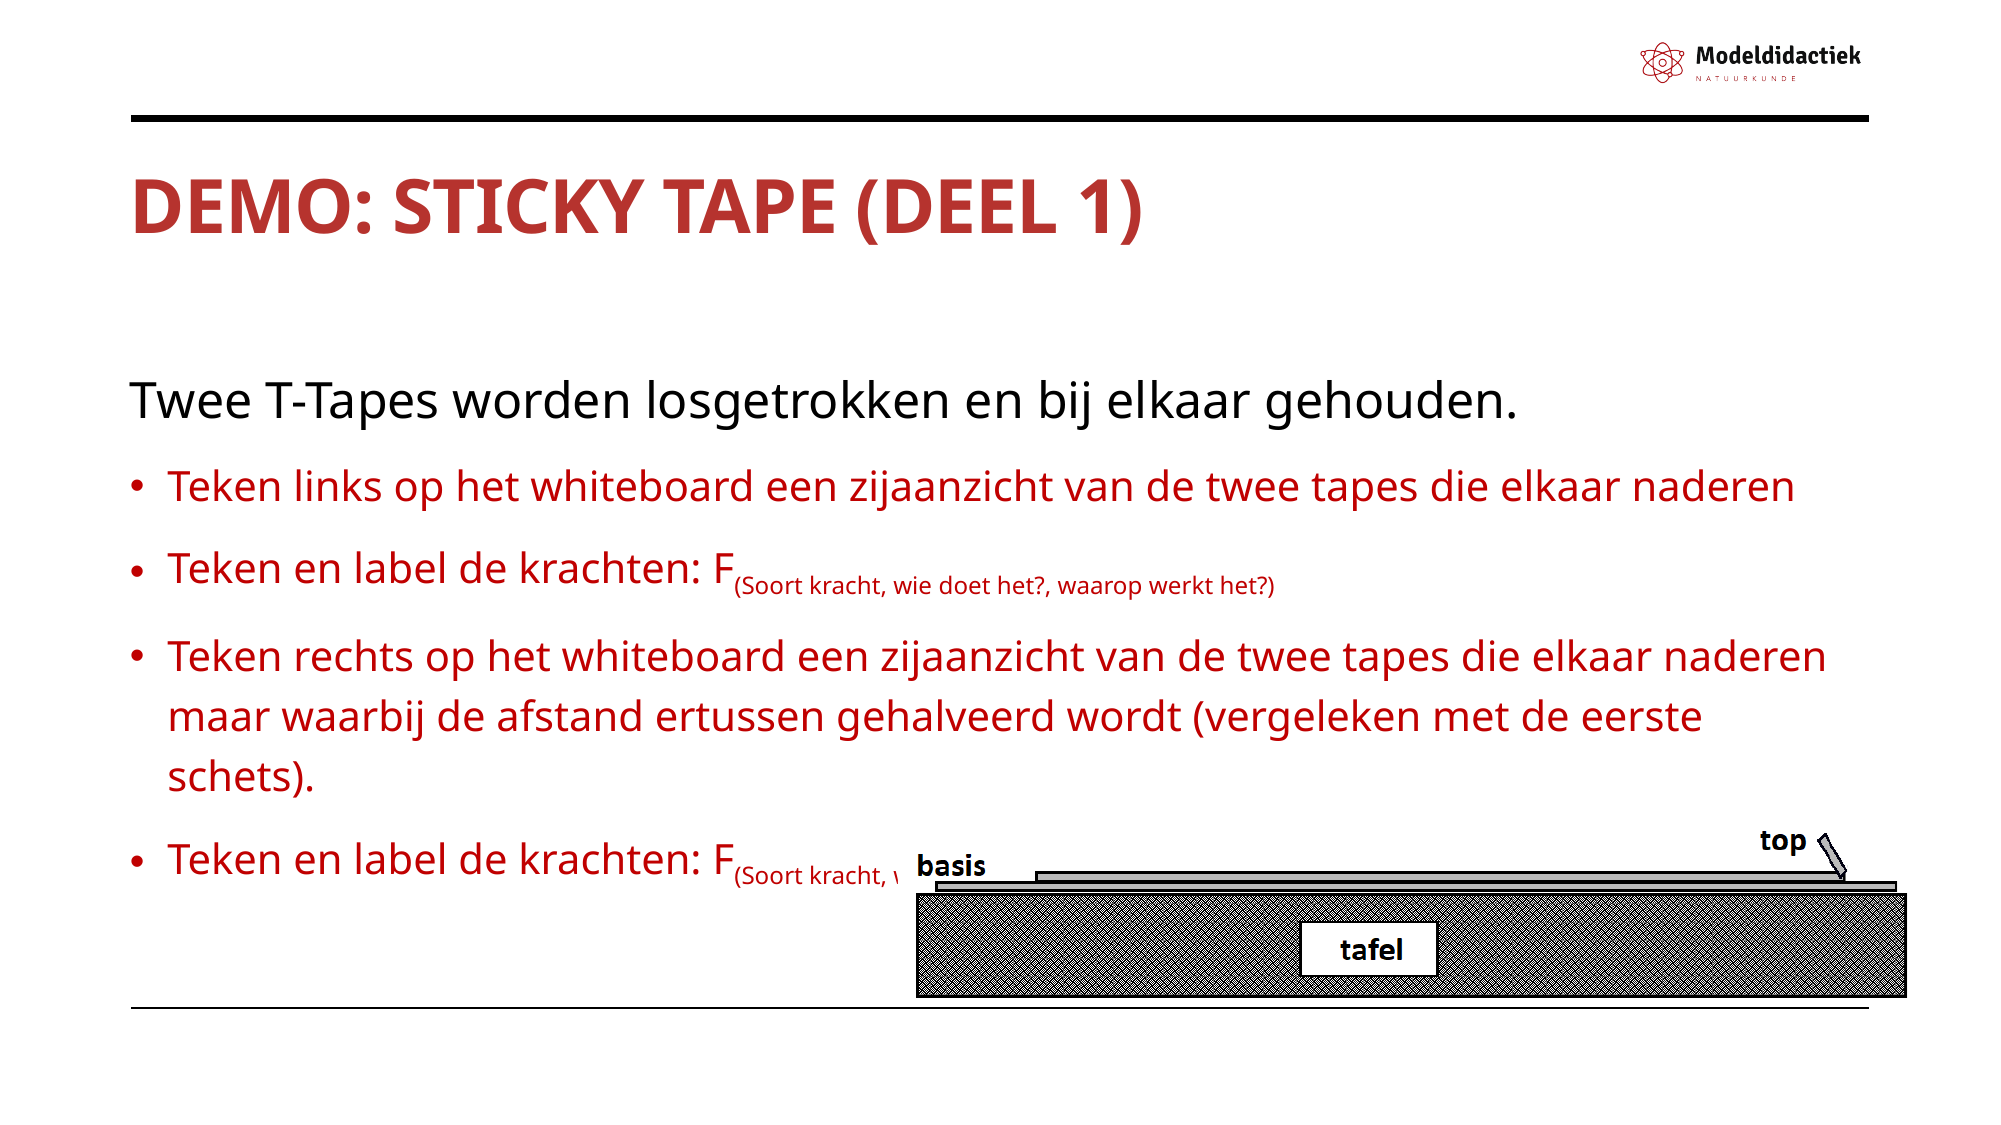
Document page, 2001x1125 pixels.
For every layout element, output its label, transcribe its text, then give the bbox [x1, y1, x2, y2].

picture [897, 813, 1929, 1000]
picture [1625, 27, 1895, 89]
title Demo: Sticky tape (deel 1) [114, 151, 1869, 349]
list Twee T-Tapes worden losgetrokken en bij elkaar gehouden. Teken links op het whiteboard een zijaanzicht van de twee tapes die elkaar naderen Teken en label de krachten: F(Soort kracht, wie doet het?, waarop werkt het?) Teken rechts op het whiteboard een zijaanzicht van de twee tapes die elkaar naderen maar waarbij de afstand ertussen gehalveerd wordt (vergeleken met de eerste schets). Teken en label de krachten: F(Soort kracht, wie doet het?, waarop werkt het?) [114, 349, 1869, 946]
